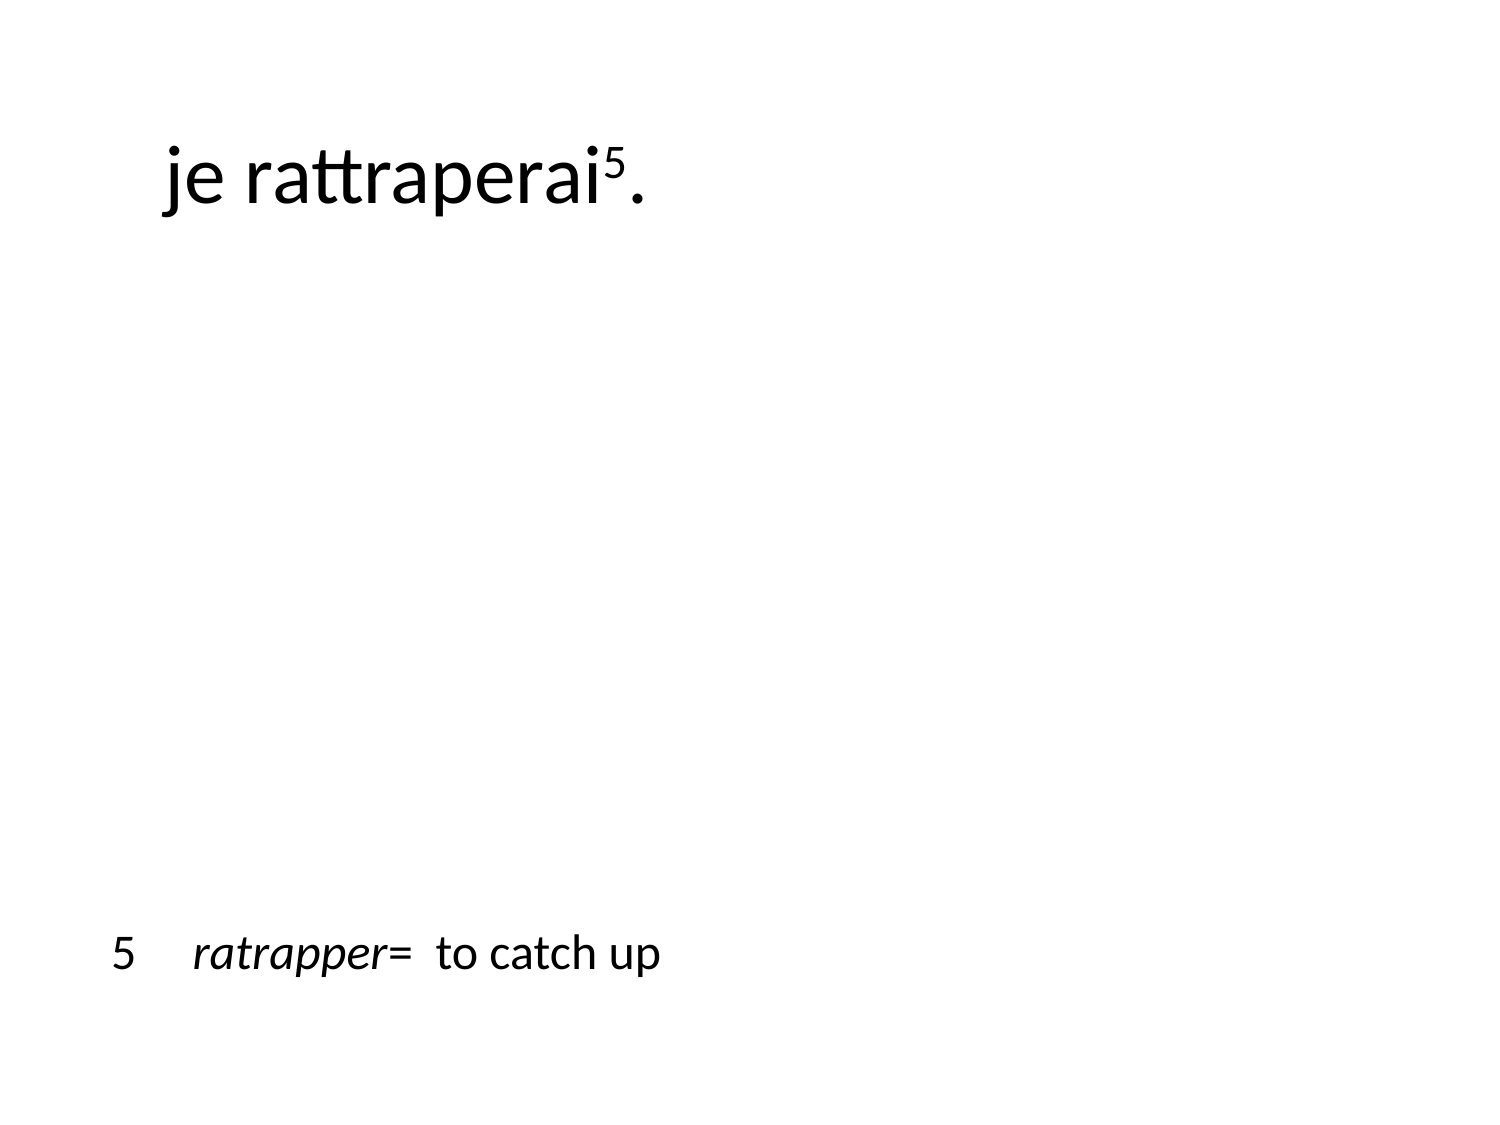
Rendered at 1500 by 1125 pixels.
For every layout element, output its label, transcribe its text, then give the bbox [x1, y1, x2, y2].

text_box 5 ratrapper= to catch up [96, 912, 789, 988]
text_box je rattraperai5. [150, 112, 1150, 228]
